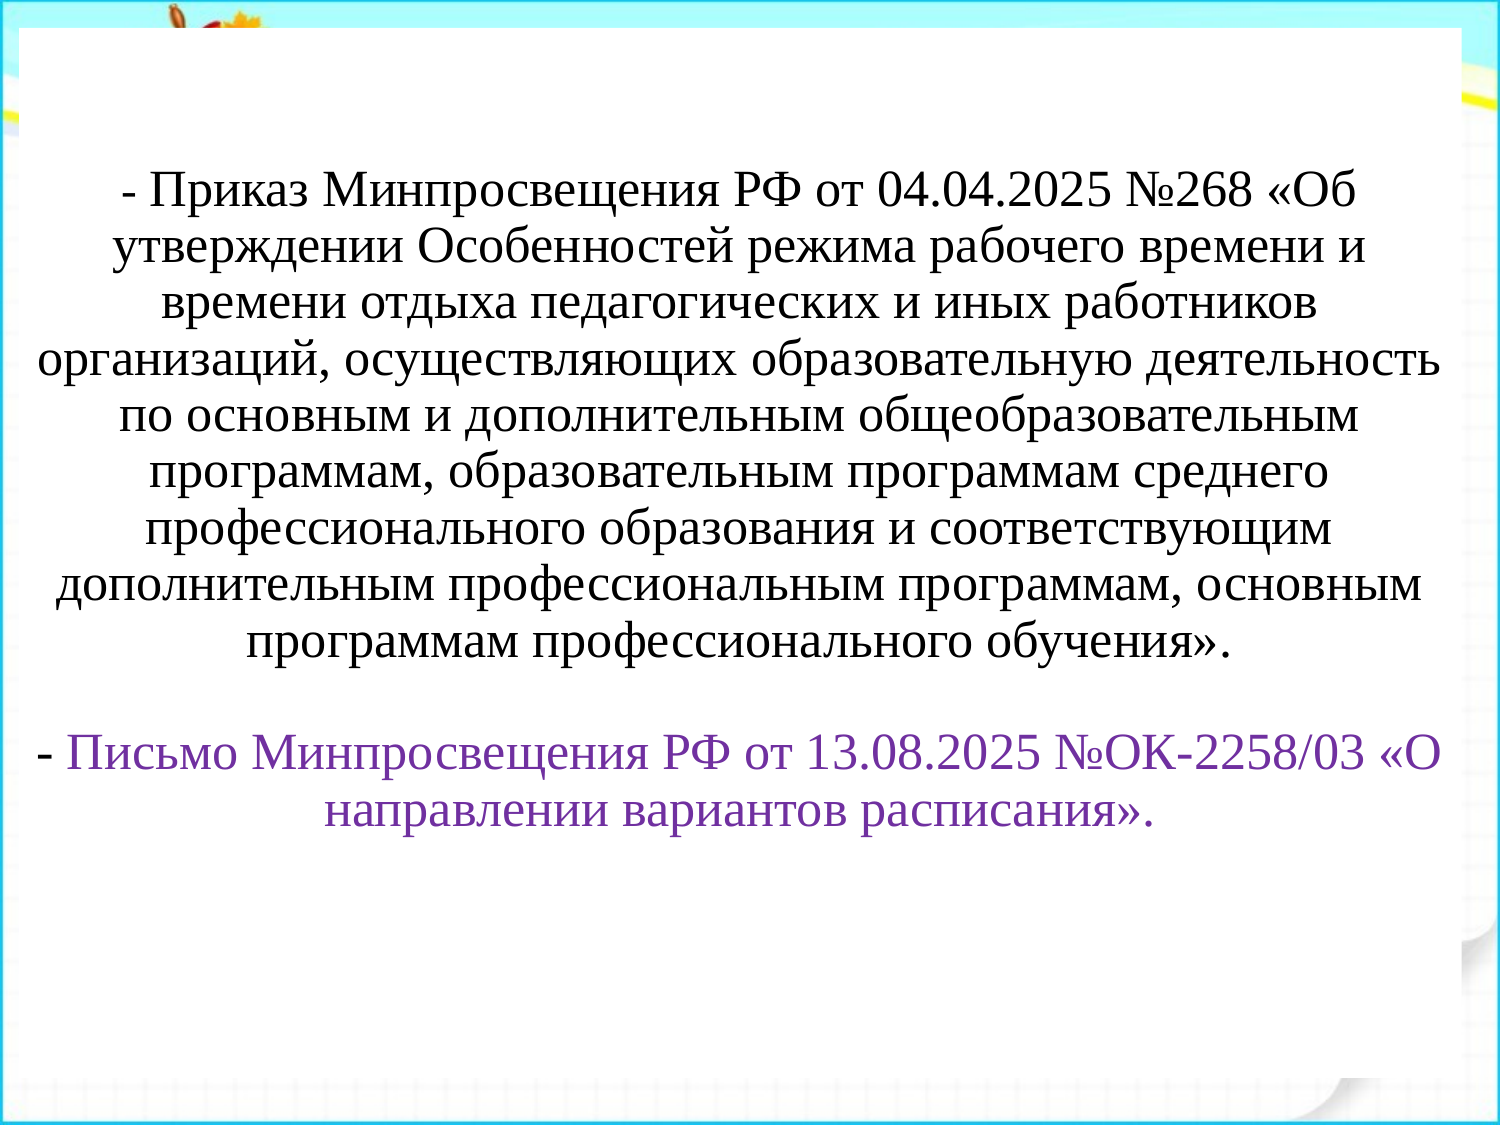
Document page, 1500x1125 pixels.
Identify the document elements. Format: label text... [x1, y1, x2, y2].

picture [0, 0, 1500, 1125]
title - Приказ Минпросвещения РФ от 04.04.2025 №268 «Об утверждении Особенностей режима рабочего времени и времени отдыха педагогических и иных работников организаций, осуществляющих образовательную деятельность по основным и дополнительным общеобразовательным программам, образовательным программам среднего профессионального образования и соответствующим дополнительным профессиональным программам, основным программам профессионального обучения». - Письмо Минпросвещения РФ от 13.08.2025 №ОК-2258/03 «О направлении вариантов расписания». [19, 27, 1462, 1078]
